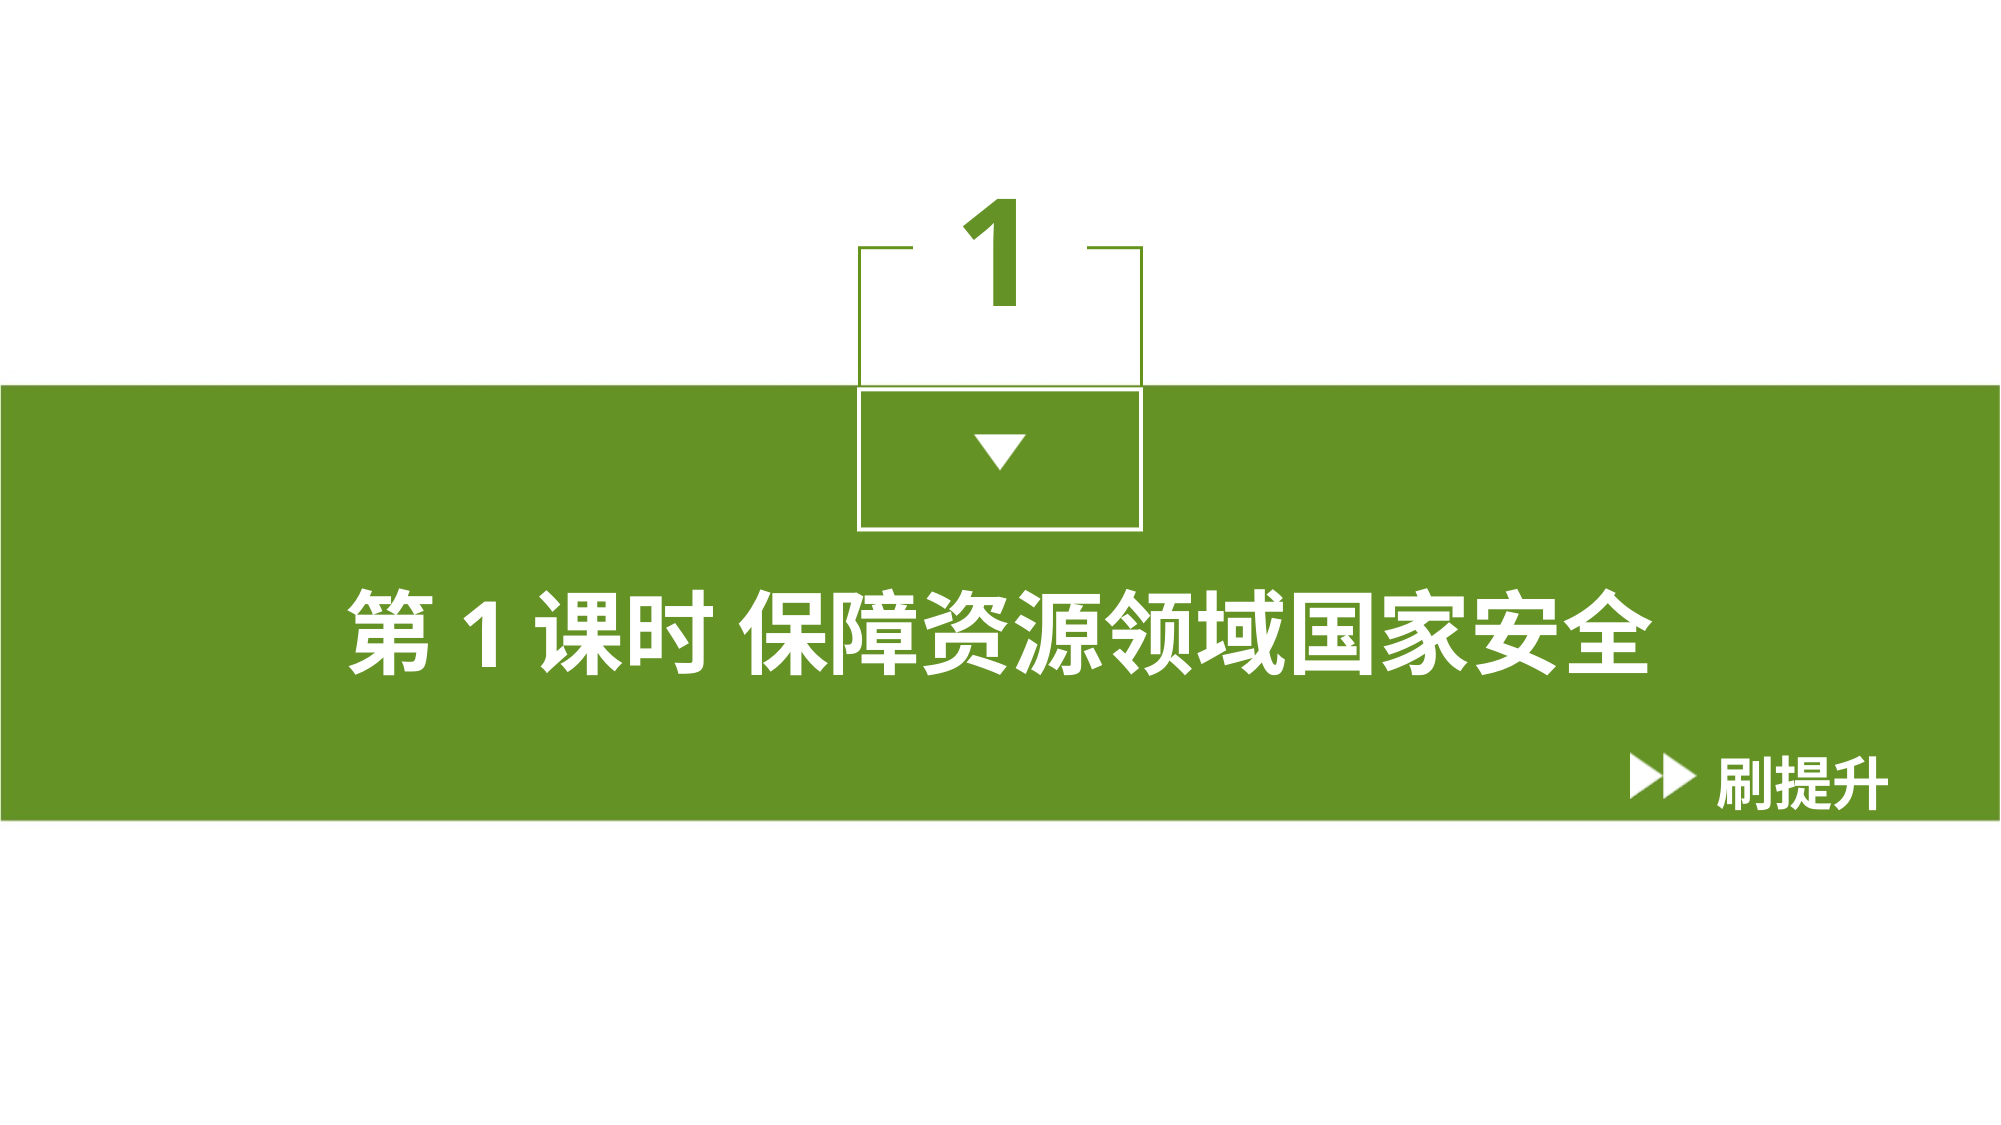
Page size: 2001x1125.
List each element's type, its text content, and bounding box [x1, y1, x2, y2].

text_box 第1课时 保障资源领域国家安全 [37, 572, 1962, 791]
picture [0, 0, 2000, 1125]
text_box 1 [865, 148, 1130, 345]
text_box 刷提升 [1715, 718, 1997, 812]
